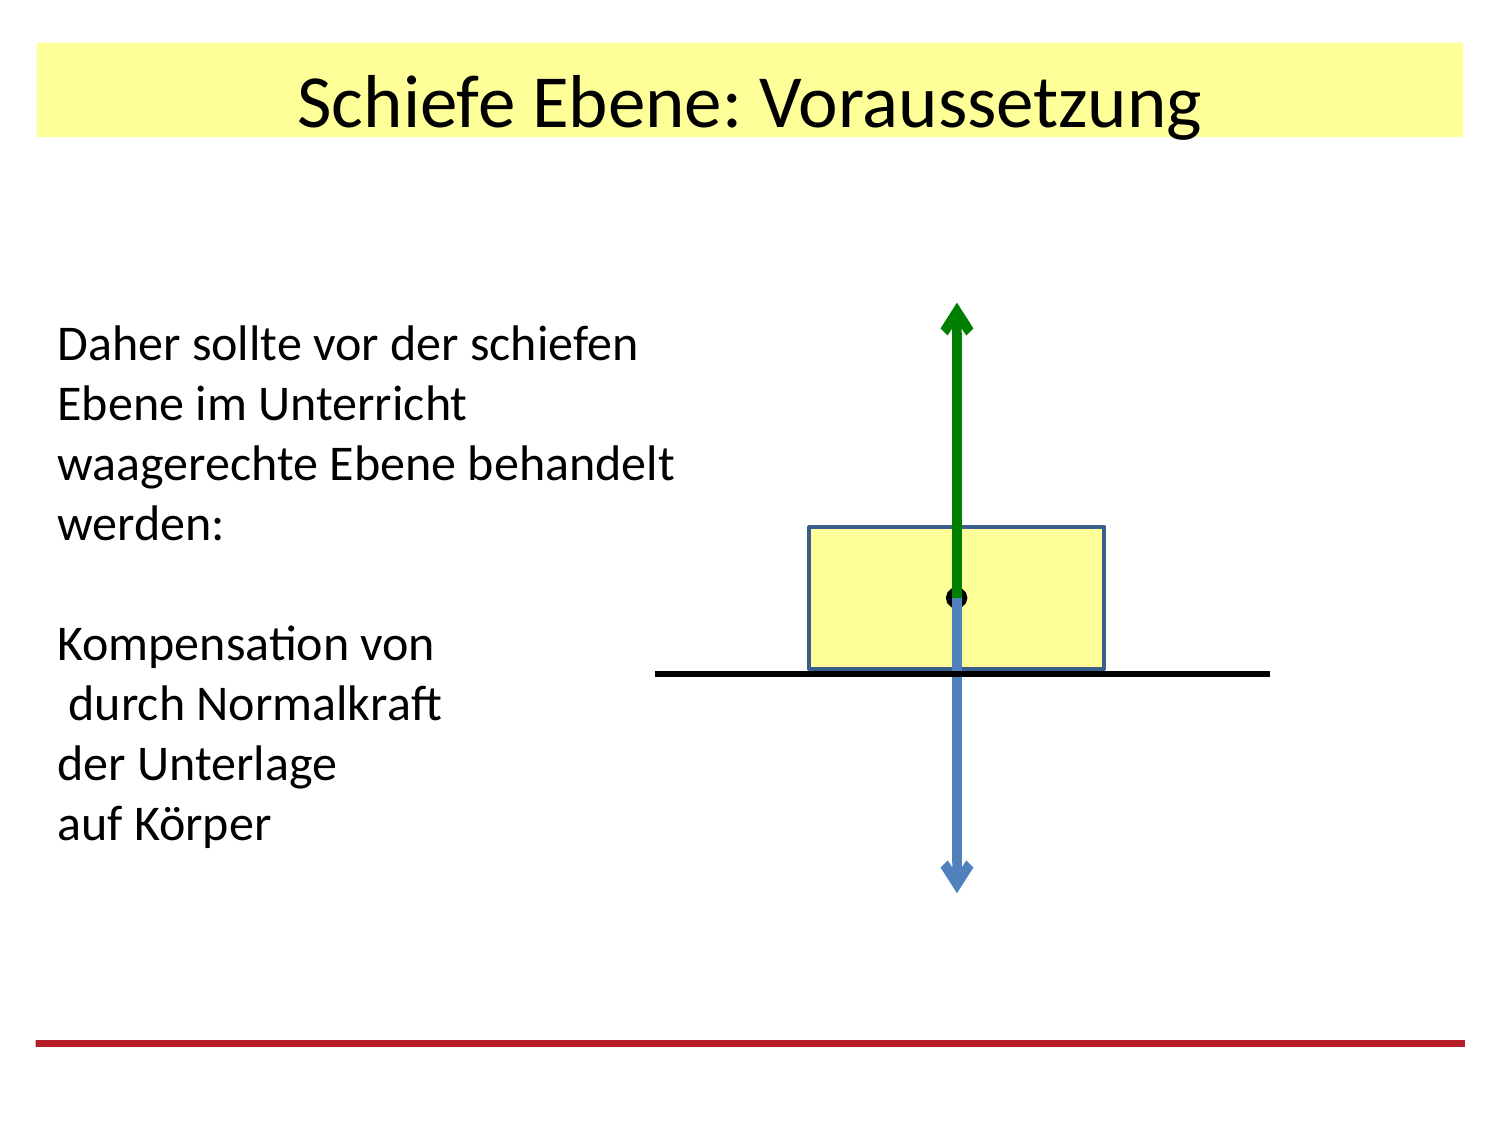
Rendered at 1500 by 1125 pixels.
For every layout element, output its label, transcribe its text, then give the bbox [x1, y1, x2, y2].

text_box [962, 525, 1106, 671]
title Schiefe Ebene: Voraussetzung [75, 45, 1425, 233]
text_box [962, 588, 968, 608]
text_box [807, 525, 952, 671]
text_box [945, 588, 952, 608]
